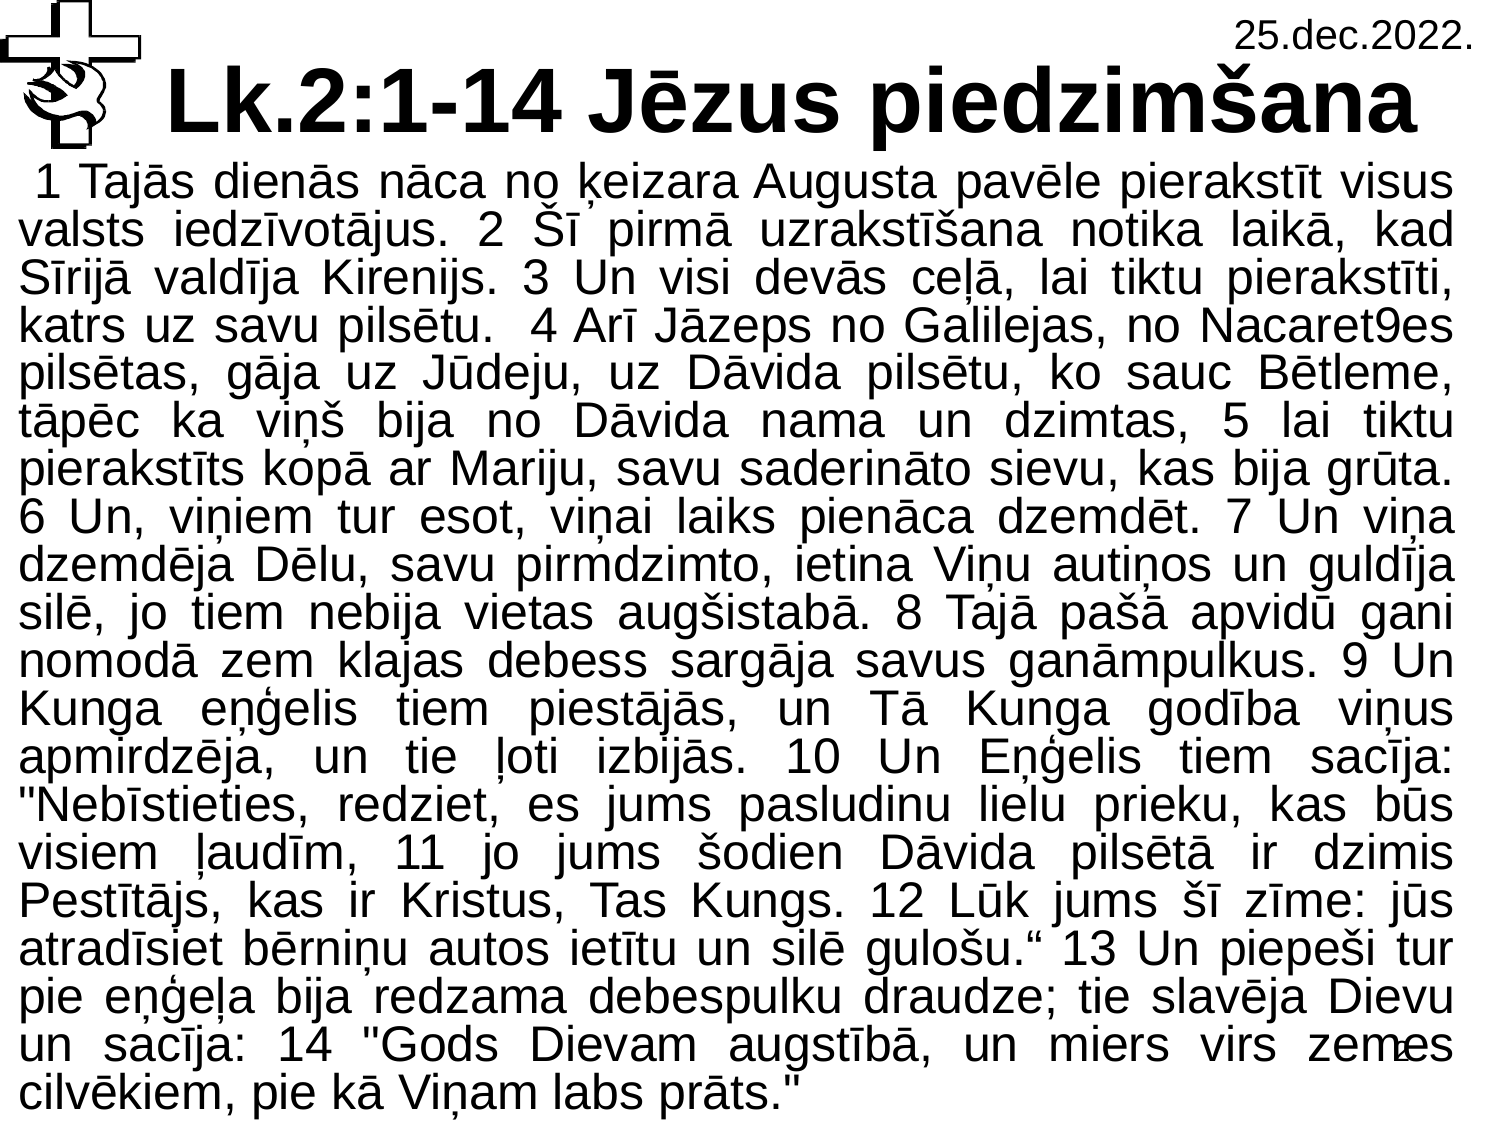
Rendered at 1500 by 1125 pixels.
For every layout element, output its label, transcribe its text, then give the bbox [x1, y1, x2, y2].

text_box 25.dec.2022. [1218, 0, 1500, 65]
title Lk.2:1-14 Jēzus piedzimšana [146, 26, 1468, 152]
list 1 Tajās dienās nāca no ķeizara Augusta pavēle pierakstīt visus valsts iedzīvotājus. 2 Šī pirmā uzrakstīšana notika laikā, kad Sīrijā valdīja Kirenijs. 3 Un visi devās ceļā, lai tiktu pierakstīti, katrs uz savu pilsētu. 4 Arī Jāzeps no Galilejas, no Nacaret9es pilsētas, gāja uz Jūdeju, uz Dāvida pilsētu, ko sauc Bētleme, tāpēc ka viņš bija no Dāvida nama un dzimtas, 5 lai tiktu pierakstīts kopā ar Mariju, savu saderināto sievu, kas bija grūta. 6 Un, viņiem tur esot, viņai laiks pienāca dzemdēt. 7 Un viņa dzemdēja Dēlu, savu pirmdzimto, ietina Viņu autiņos un guldīja silē, jo tiem nebija vietas augšistabā. 8 Tajā pašā apvidū gani nomodā zem klajas debess sargāja savus ganāmpulkus. 9 Un Kunga eņģelis tiem piestājās, un Tā Kunga godība viņus apmirdzēja, un tie ļoti izbijās. 10 Un Eņģelis tiem sacīja: "Nebīstieties, redziet, es jums pasludinu lielu prieku, kas būs visiem ļaudīm, 11 jo jums šodien Dāvida pilsētā ir dzimis Pestītājs, kas ir Kristus, Tas Kungs. 12 Lūk jums šī zīme: jūs atradīsiet bērniņu autos ietītu un silē gulošu.“ 13 Un piepeši tur pie eņģeļa bija redzama debespulku draudze; tie slavēja Dievu un sacīja: 14 "Gods Dievam augstībā, un miers virs zemes cilvēkiem, pie kā Viņam labs prāts." [0, 152, 1471, 1125]
slide_number 2 [1074, 1024, 1426, 1103]
text_box [53, 101, 1404, 239]
picture [0, 0, 142, 150]
